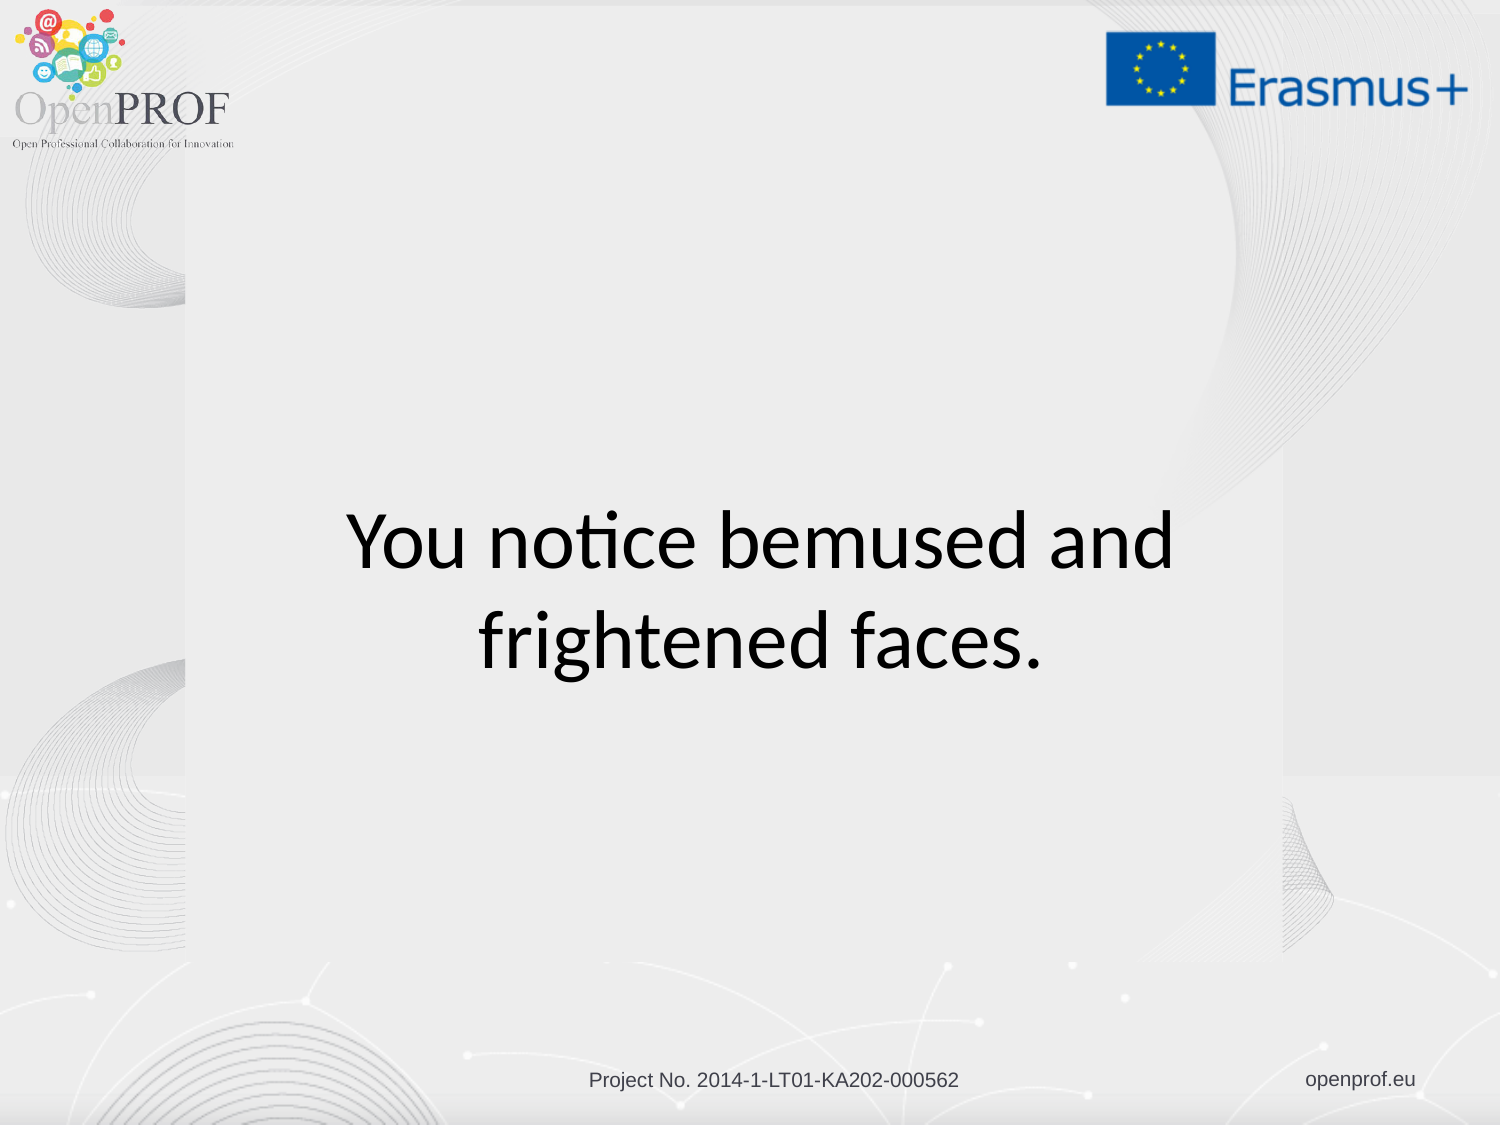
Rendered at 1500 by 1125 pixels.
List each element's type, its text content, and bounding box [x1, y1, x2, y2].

picture [0, 0, 1500, 1125]
text_box You notice bemused and frightened faces. [194, 477, 1329, 675]
